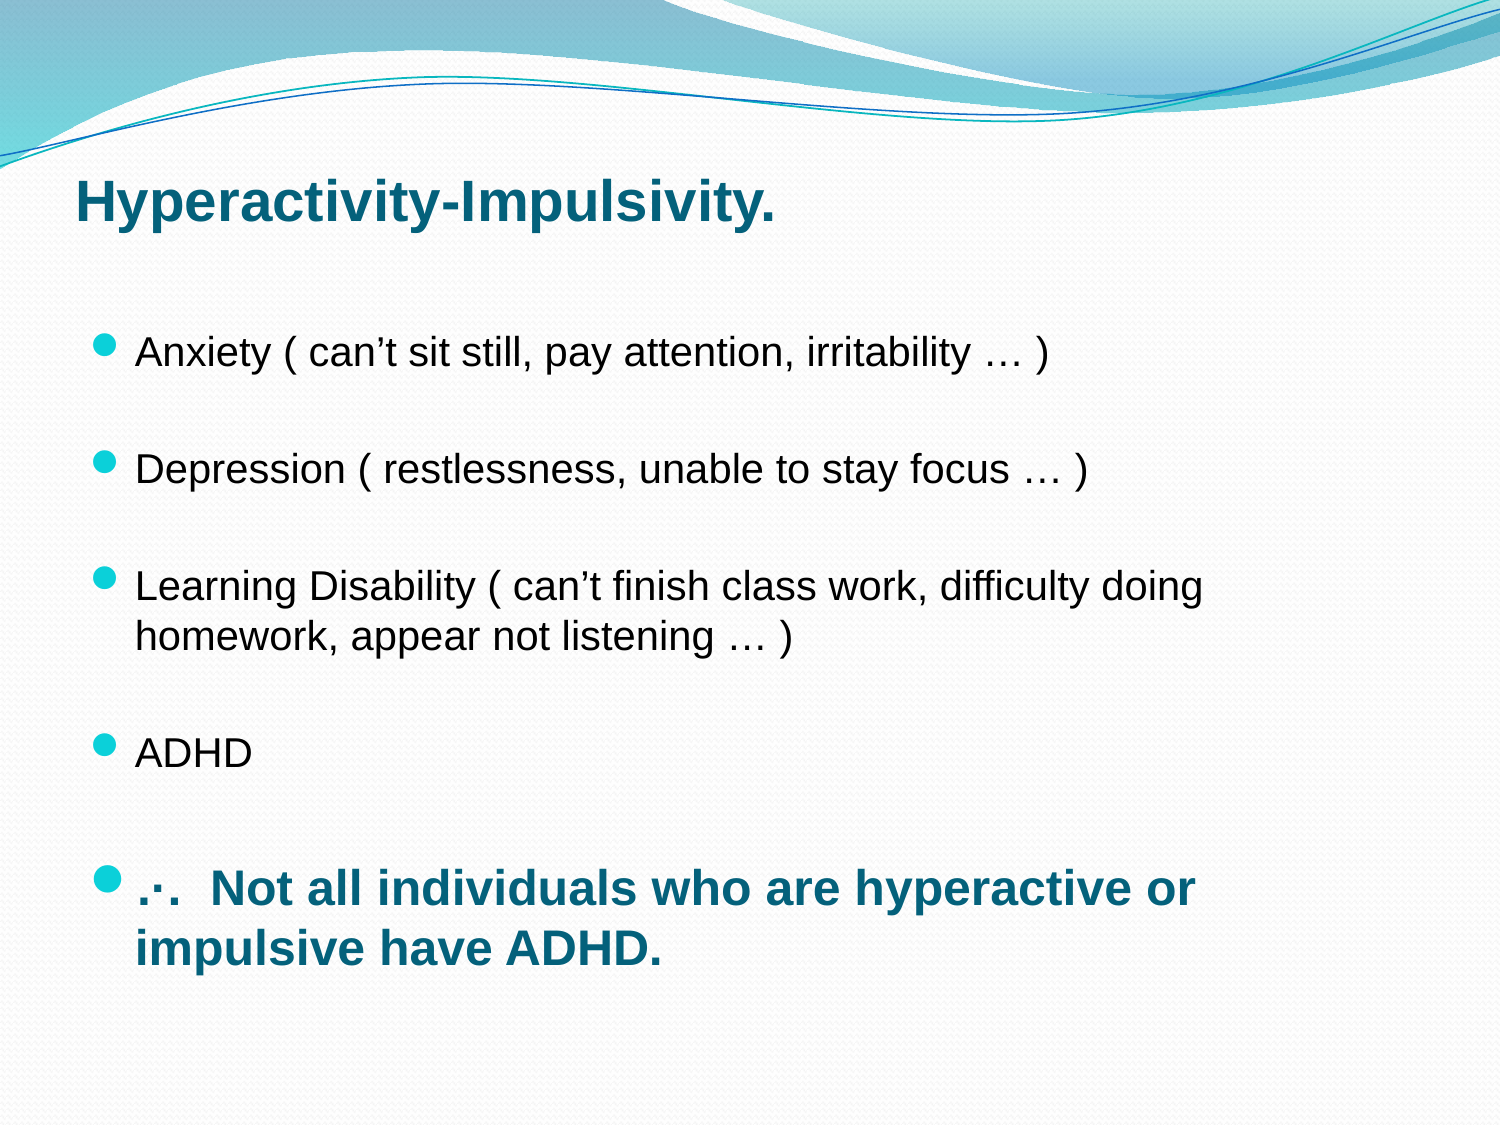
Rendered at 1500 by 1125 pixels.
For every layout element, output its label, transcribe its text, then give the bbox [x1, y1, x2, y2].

title Hyperactivity-Impulsivity. [75, 115, 1425, 303]
list Anxiety ( can’t sit still, pay attention, irritability … ) Depression ( restlessness, unable to stay focus … ) Learning Disability ( can’t finish class work, difficulty doing homework, appear not listening … ) ADHD .·. Not all individuals who are hyperactive or impulsive have ADHD. [75, 317, 1425, 1038]
